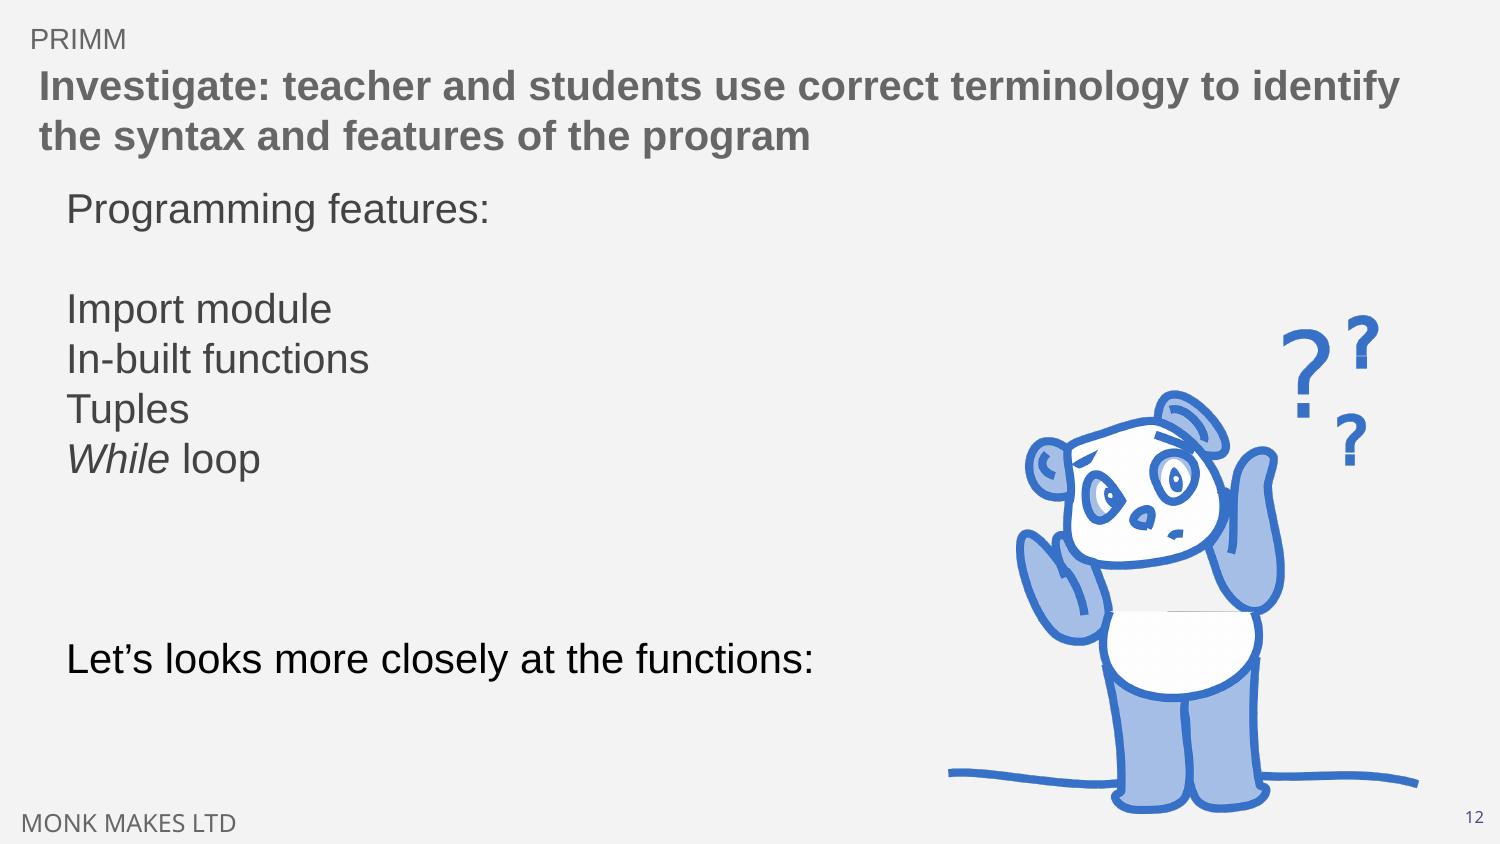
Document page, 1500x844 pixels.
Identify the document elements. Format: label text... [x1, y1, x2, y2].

picture [944, 315, 1423, 814]
text_box Programming features: Import module In-built functions Tuples While loop Let’s looks more closely at the functions: i.e. What programming features did you spot? [51, 166, 1422, 793]
subtitle PRIMM [14, 0, 1500, 52]
slide_number ‹#› [1448, 792, 1500, 844]
title Investigate: teacher and students use correct terminology to identify the syntax and features of the program [24, 52, 1422, 167]
